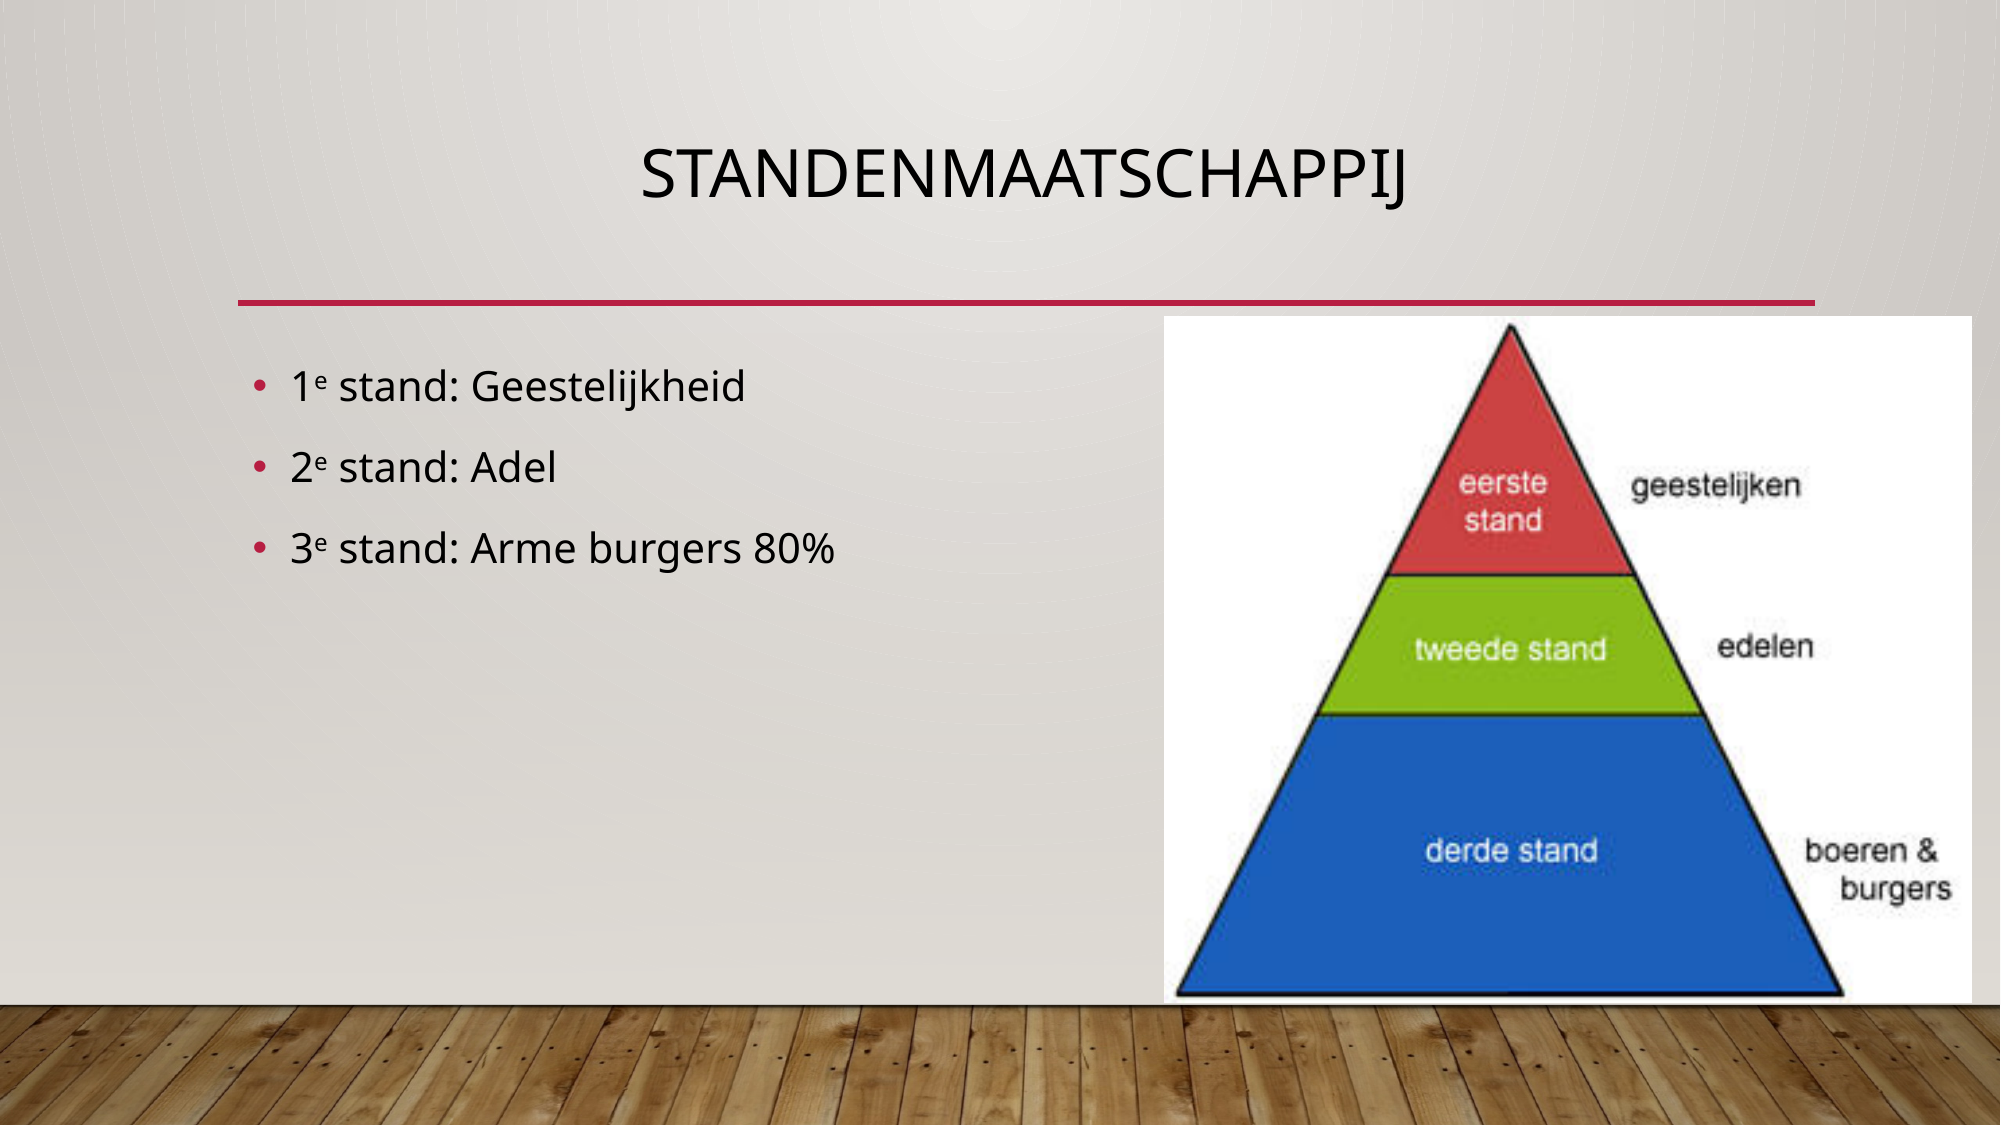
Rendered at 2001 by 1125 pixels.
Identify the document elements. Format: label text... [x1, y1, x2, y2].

picture [0, 1005, 2000, 1125]
list 1e stand: Geestelijkheid 2e stand: Adel 3e stand: Arme burgers 80% [237, 342, 1049, 941]
title Standenmaatschappij [237, 132, 1814, 306]
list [1163, 316, 1973, 1004]
